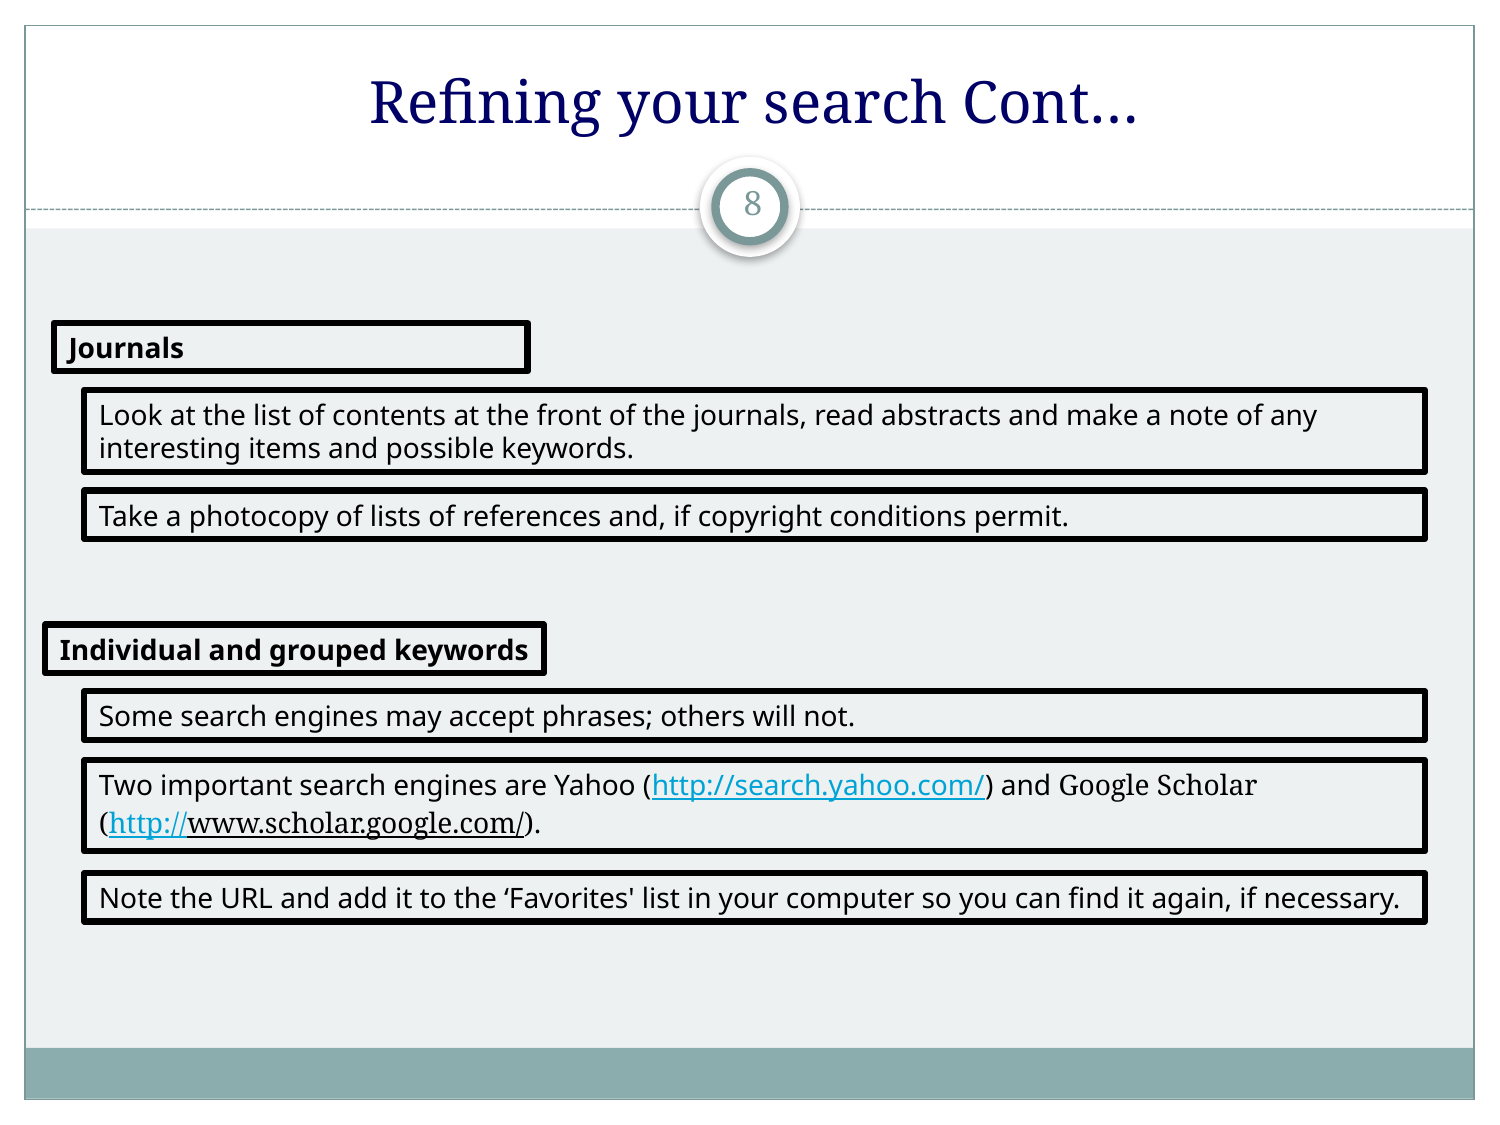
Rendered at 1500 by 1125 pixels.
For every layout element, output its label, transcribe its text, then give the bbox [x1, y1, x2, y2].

text_box Some search engines may accept phrases; others will not. [84, 691, 1425, 740]
text_box Look at the list of contents at the front of the journals, read abstracts and make a note of any interesting items and possible keywords. [84, 389, 1425, 472]
text_box Note the URL and add it to the ‘Favorites' list in your computer so you can find it again, if necessary. [84, 873, 1425, 922]
text_box Individual and grouped keywords [45, 624, 544, 673]
text_box Journals [53, 322, 528, 372]
slide_number 8 [715, 168, 791, 241]
text_box Two important search engines are Yahoo (http://search.yahoo.com/) and Google Scholar (http://www.scholar.google.com/). [84, 760, 1425, 852]
text_box Take a photocopy of lists of references and, if copyright conditions permit. [84, 490, 1425, 539]
title Refining your search Cont… [107, 58, 1402, 143]
